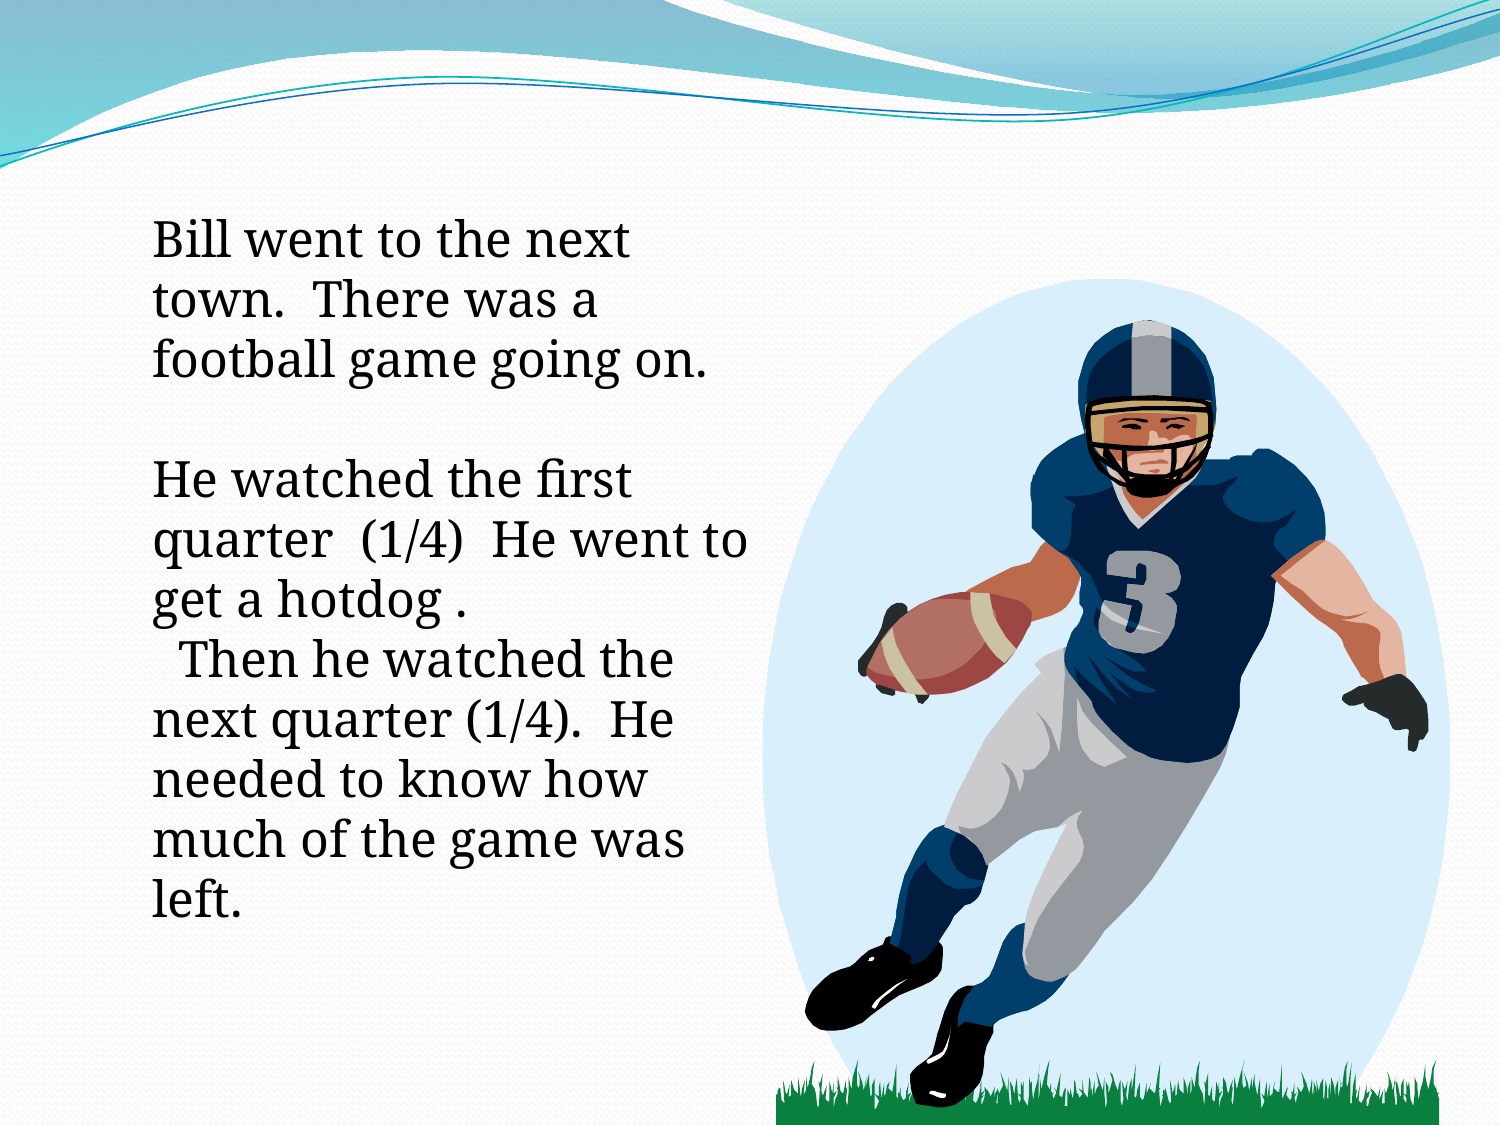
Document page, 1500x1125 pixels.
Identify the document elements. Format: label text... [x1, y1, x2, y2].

text_box Bill went to the next town. There was a football game going on. He watched the first quarter (1/4) He went to get a hotdog . Then he watched the next quarter (1/4). He needed to know how much of the game was left. [137, 199, 775, 935]
picture [762, 278, 1451, 1125]
